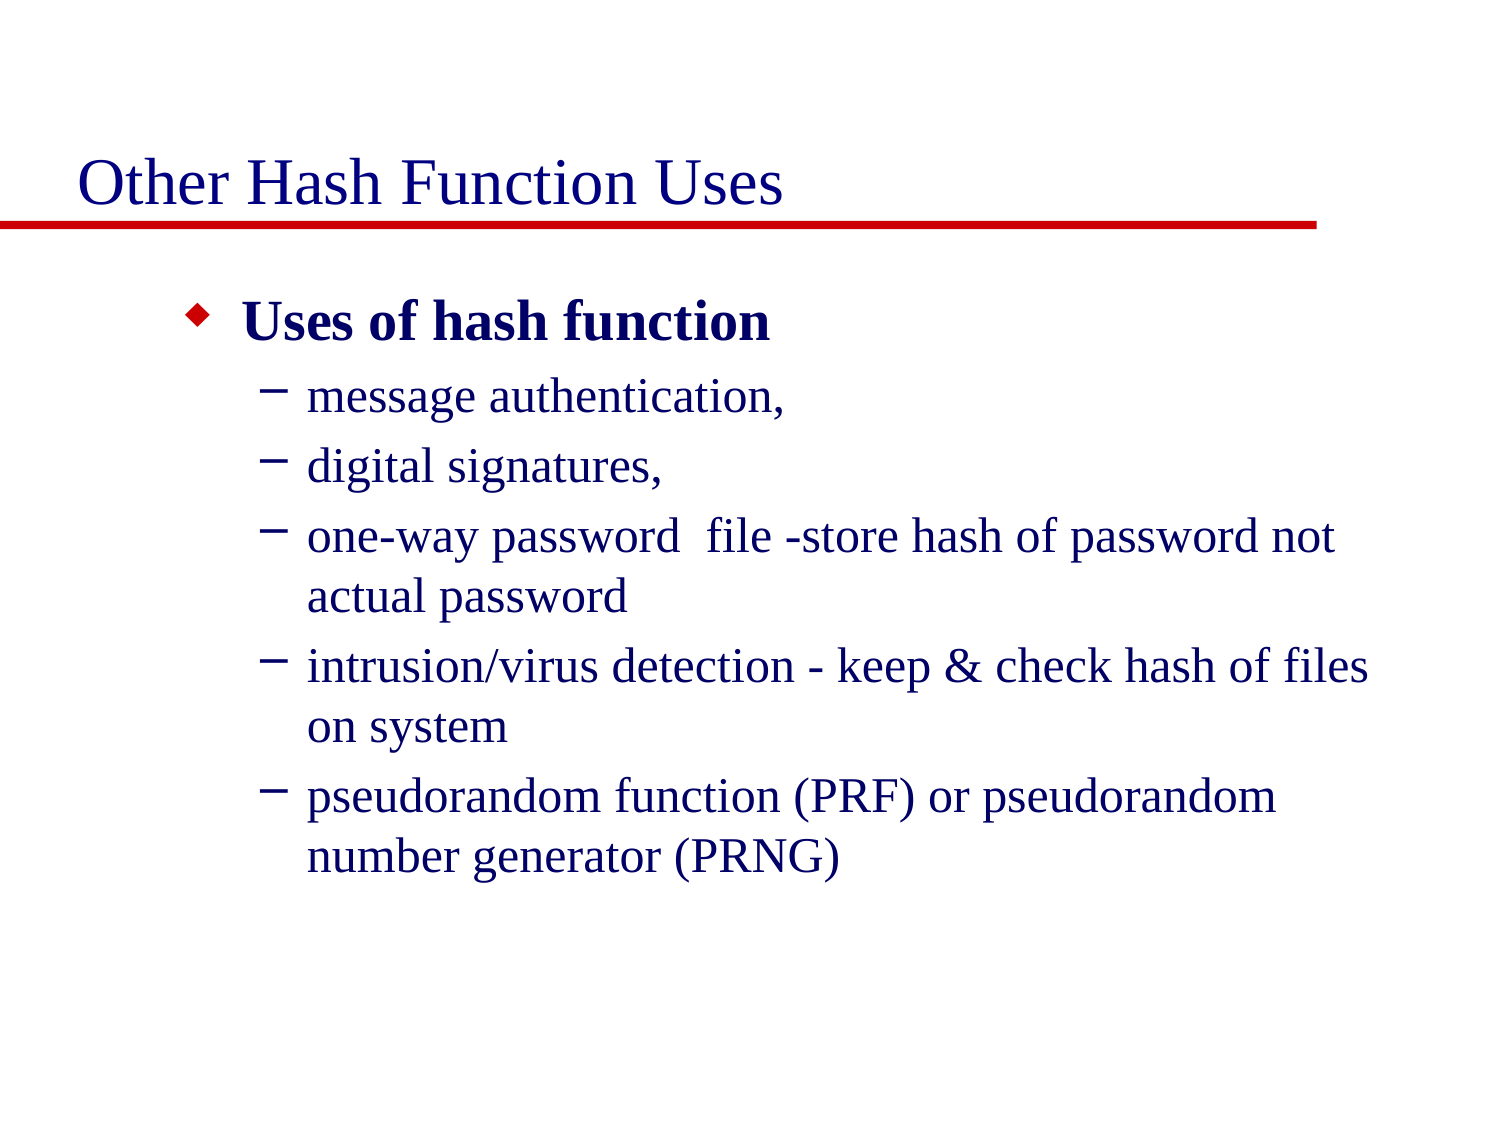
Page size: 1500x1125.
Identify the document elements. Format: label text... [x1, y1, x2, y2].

title Other Hash Function Uses [62, 43, 1338, 226]
list Uses of hash function message authentication, digital signatures, one-way password file -store hash of password not actual password intrusion/virus detection - keep & check hash of files on system pseudorandom function (PRF) or pseudorandom number generator (PRNG) [169, 274, 1438, 951]
